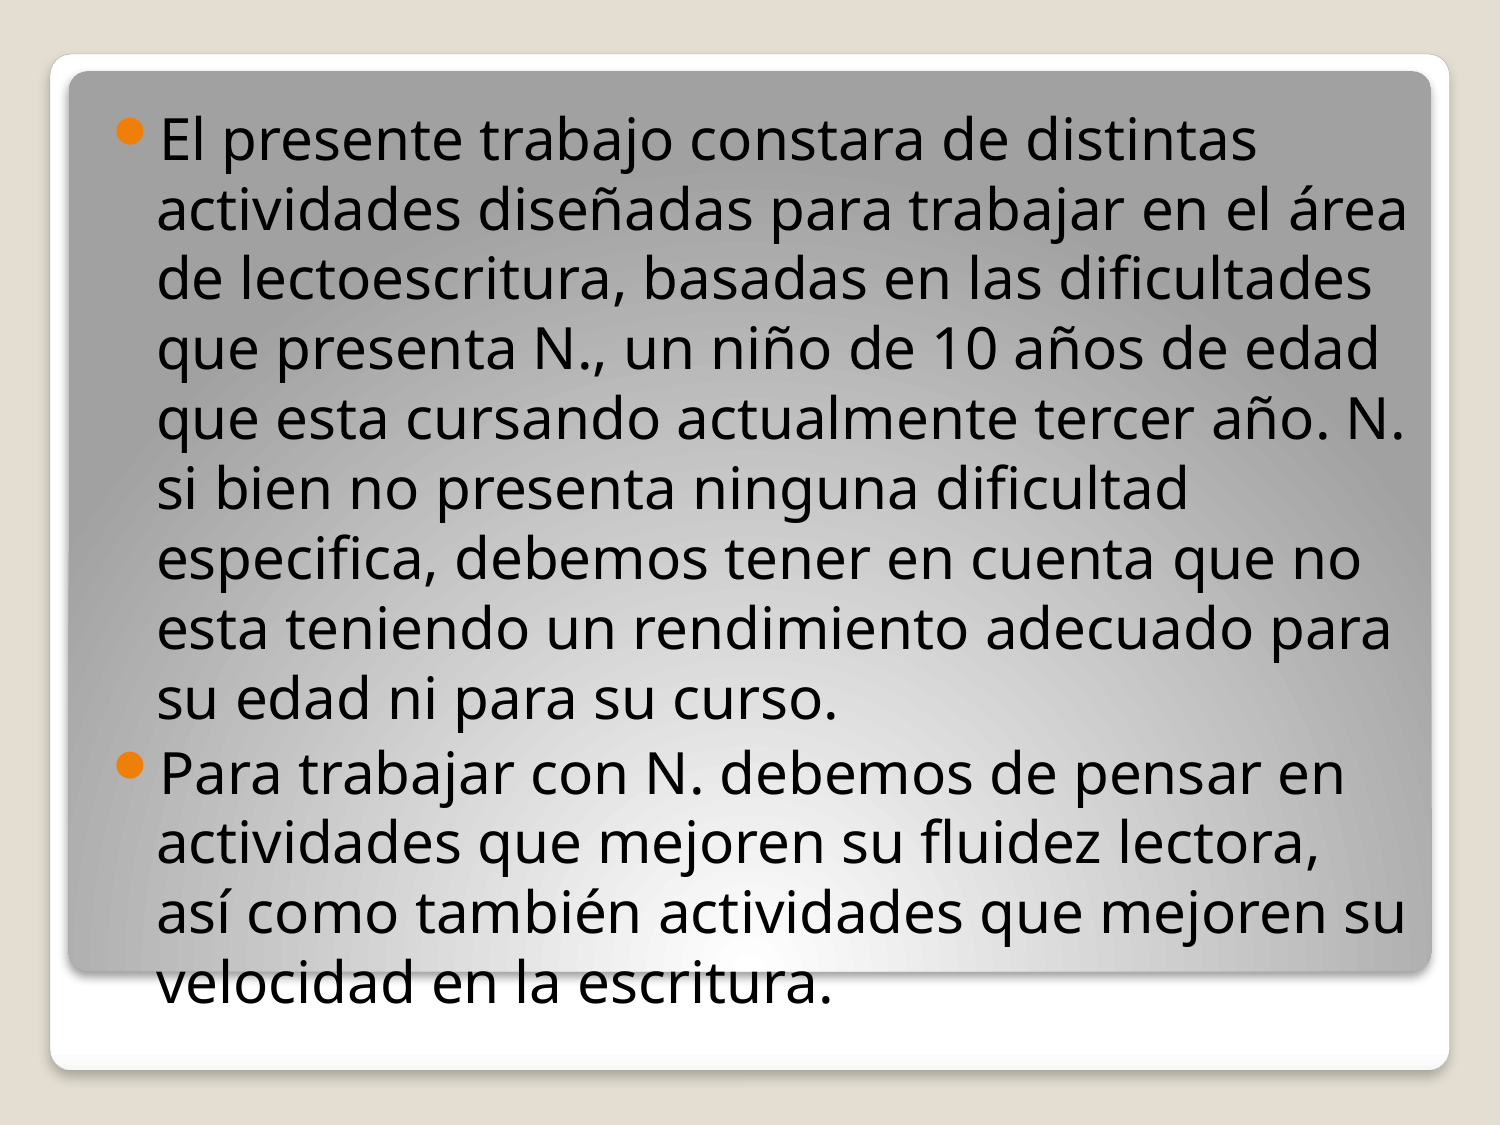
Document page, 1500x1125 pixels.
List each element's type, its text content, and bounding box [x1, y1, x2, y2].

list El presente trabajo constara de distintas actividades diseñadas para trabajar en el área de lectoescritura, basadas en las dificultades que presenta N., un niño de 10 años de edad que esta cursando actualmente tercer año. N. si bien no presenta ninguna dificultad especifica, debemos tener en cuenta que no esta teniendo un rendimiento adecuado para su edad ni para su curso. Para trabajar con N. debemos de pensar en actividades que mejoren su fluidez lectora, así como también actividades que mejoren su velocidad en la escritura. [82, 86, 1425, 1043]
